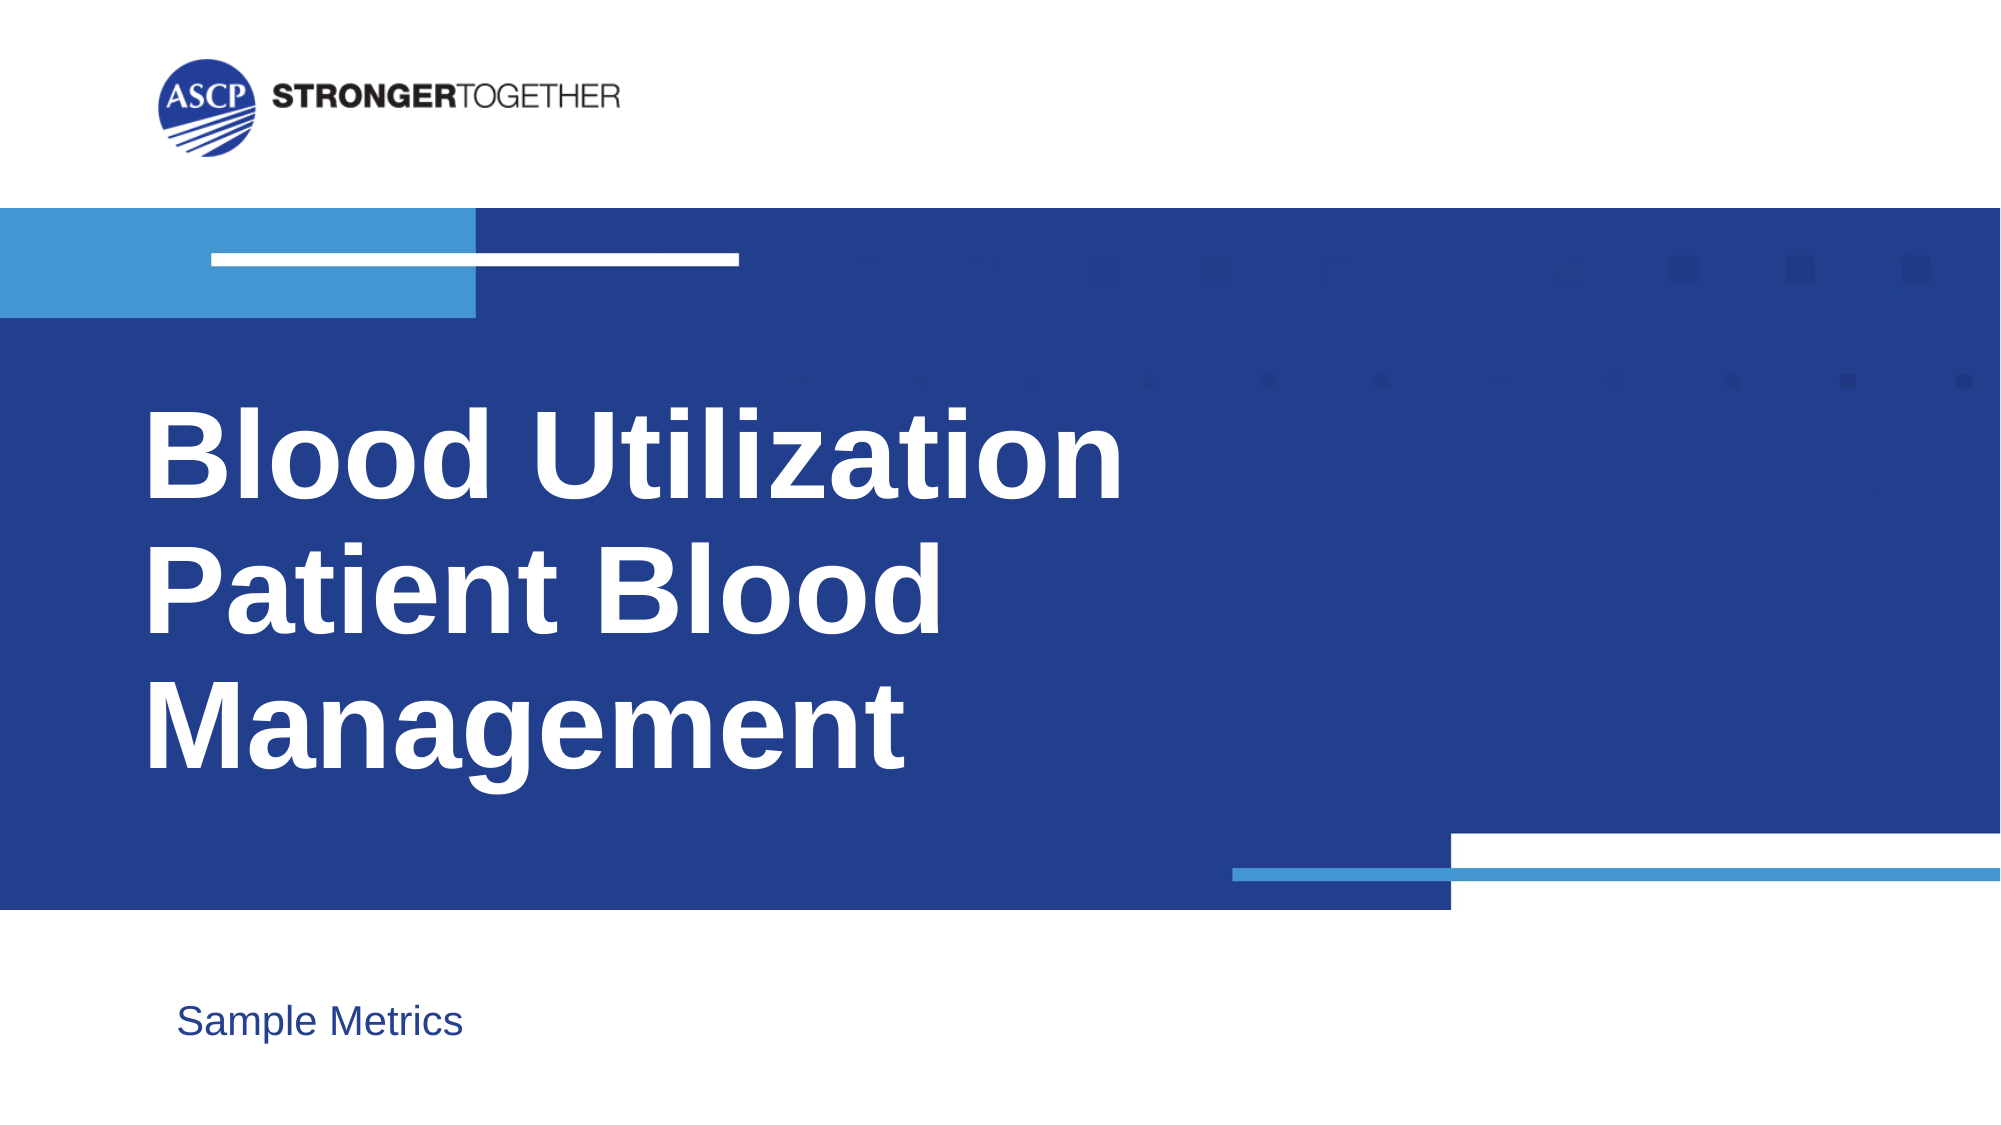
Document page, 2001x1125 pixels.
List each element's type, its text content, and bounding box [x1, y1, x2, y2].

subtitle Sample Metrics [143, 939, 1644, 1104]
picture [0, 208, 2001, 910]
title Blood Utilization Patient Blood Management [127, 320, 1644, 867]
picture [158, 59, 620, 157]
